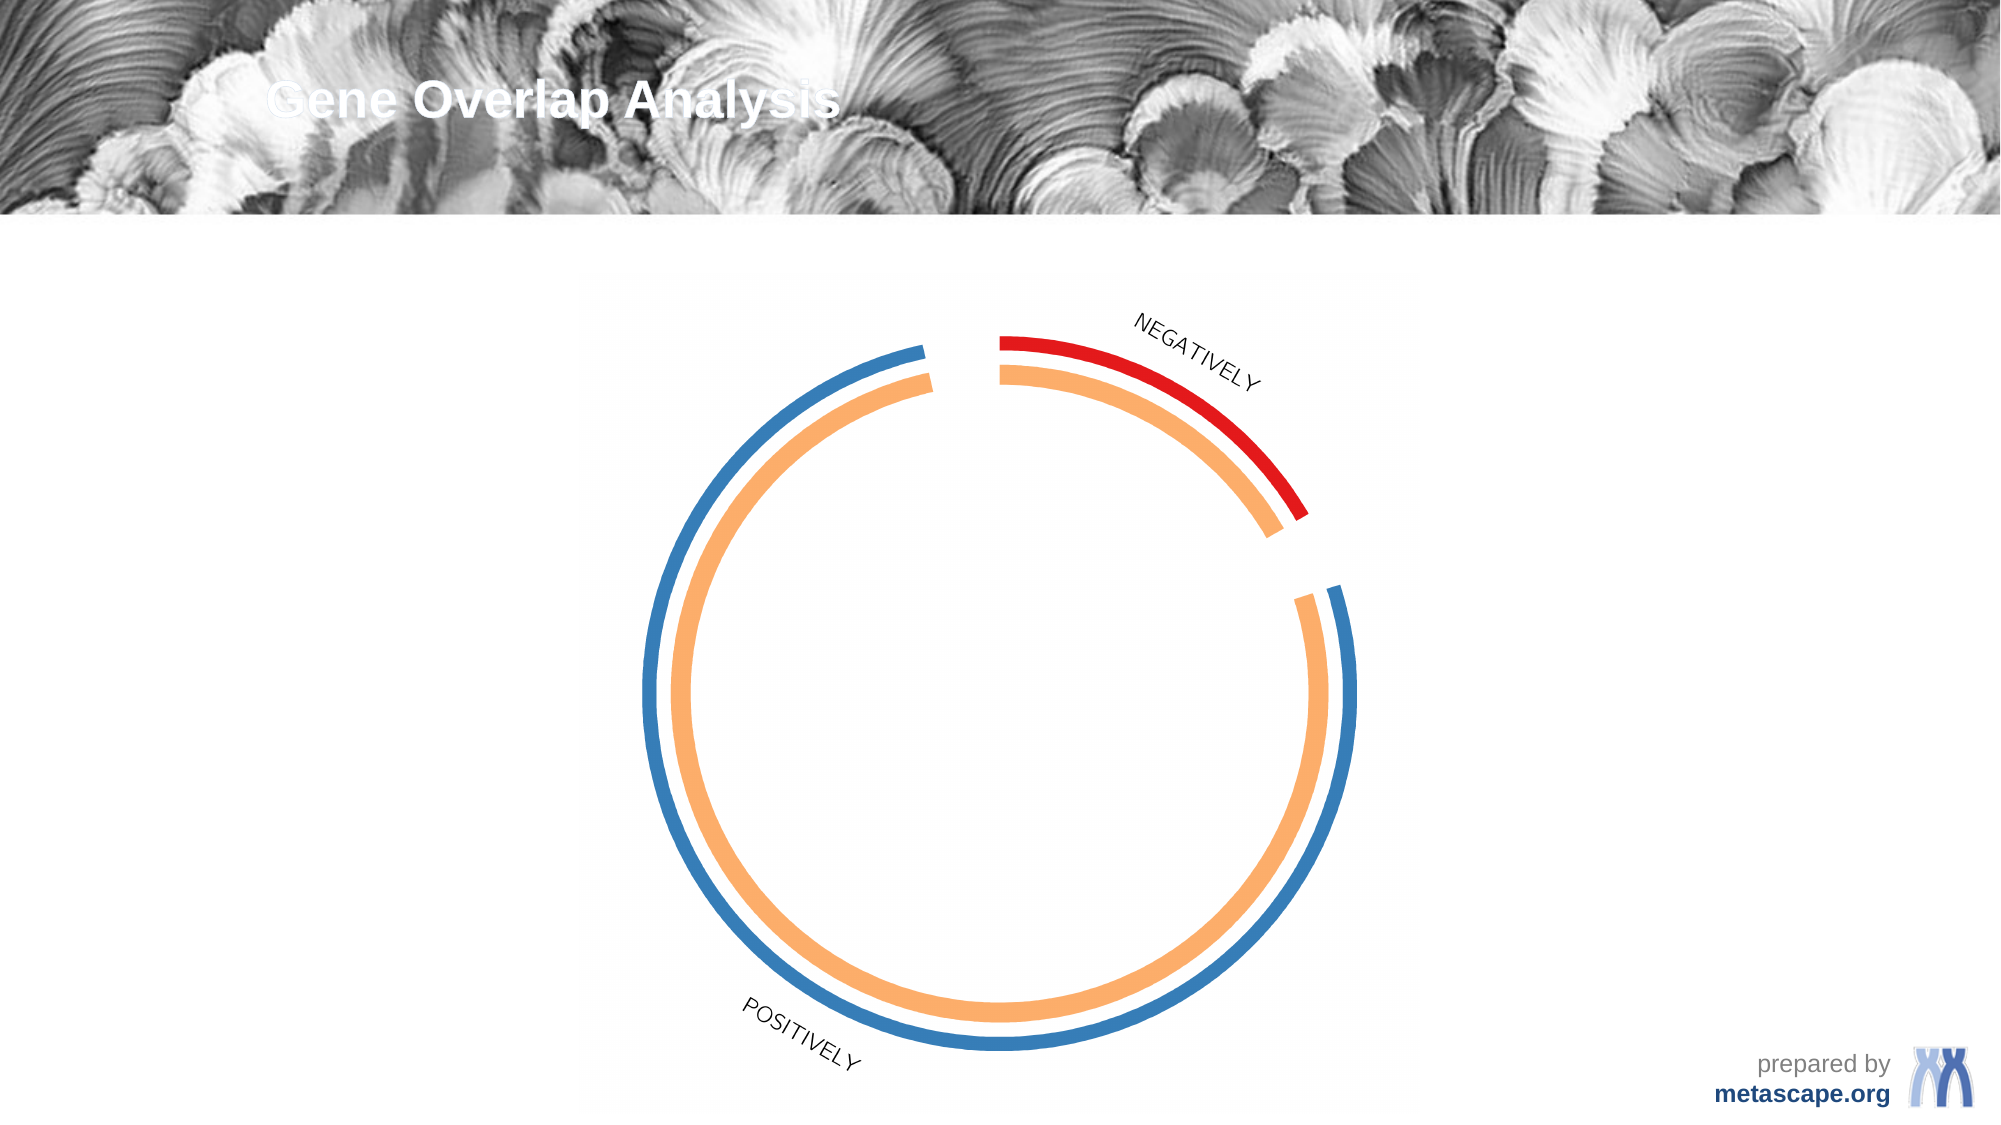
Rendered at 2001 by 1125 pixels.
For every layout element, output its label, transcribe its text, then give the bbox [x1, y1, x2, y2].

title Gene Overlap Analysis [249, 61, 1600, 137]
picture [0, 0, 2001, 1125]
